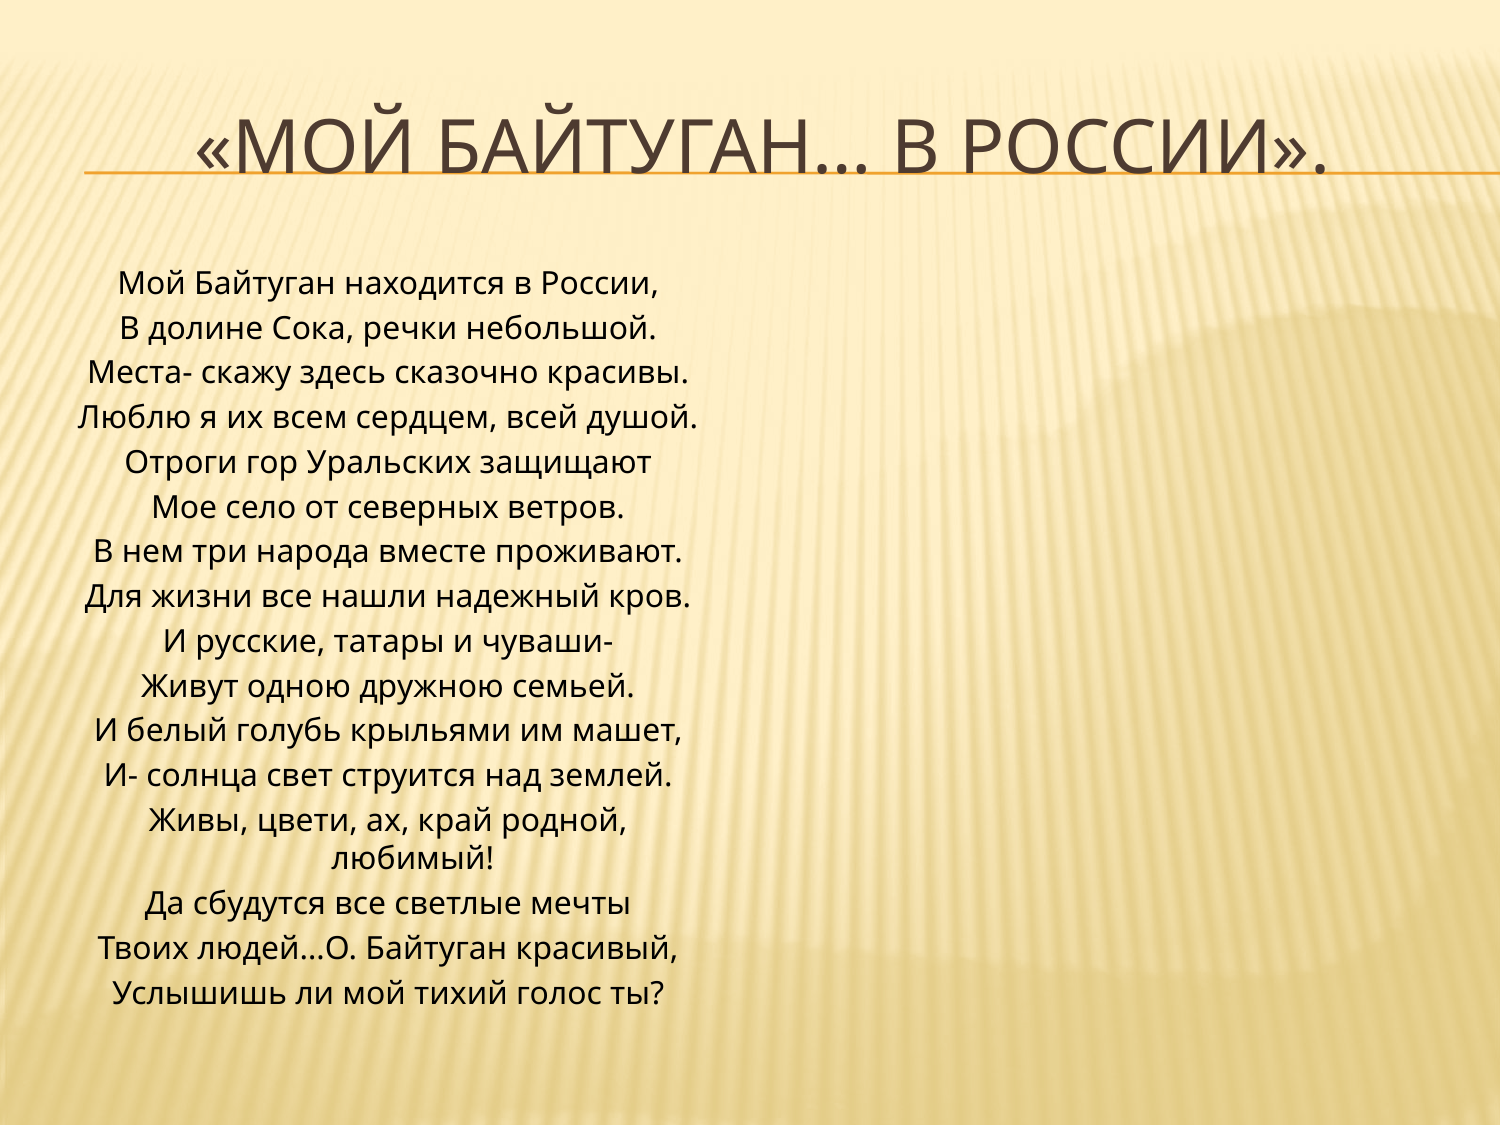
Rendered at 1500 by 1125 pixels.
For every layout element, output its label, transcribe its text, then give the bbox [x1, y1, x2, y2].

title «Мой Байтуган… в России». [50, 75, 1475, 213]
list Мой Байтуган находится в России, В долине Сока, речки небольшой. Места- скажу здесь сказочно красивы. Люблю я их всем сердцем, всей душой. Отроги гор Уральских защищают Мое село от северных ветров. В нем три народа вместе проживают. Для жизни все нашли надежный кров. И русские, татары и чуваши- Живут одною дружною семьей. И белый голубь крыльями им машет, И- солнца свет струится над землей. Живы, цвети, ах, край родной, любимый! Да сбудутся все светлые мечты Твоих людей…О. Байтуган красивый, Услышишь ли мой тихий голос ты? [50, 254, 727, 1043]
